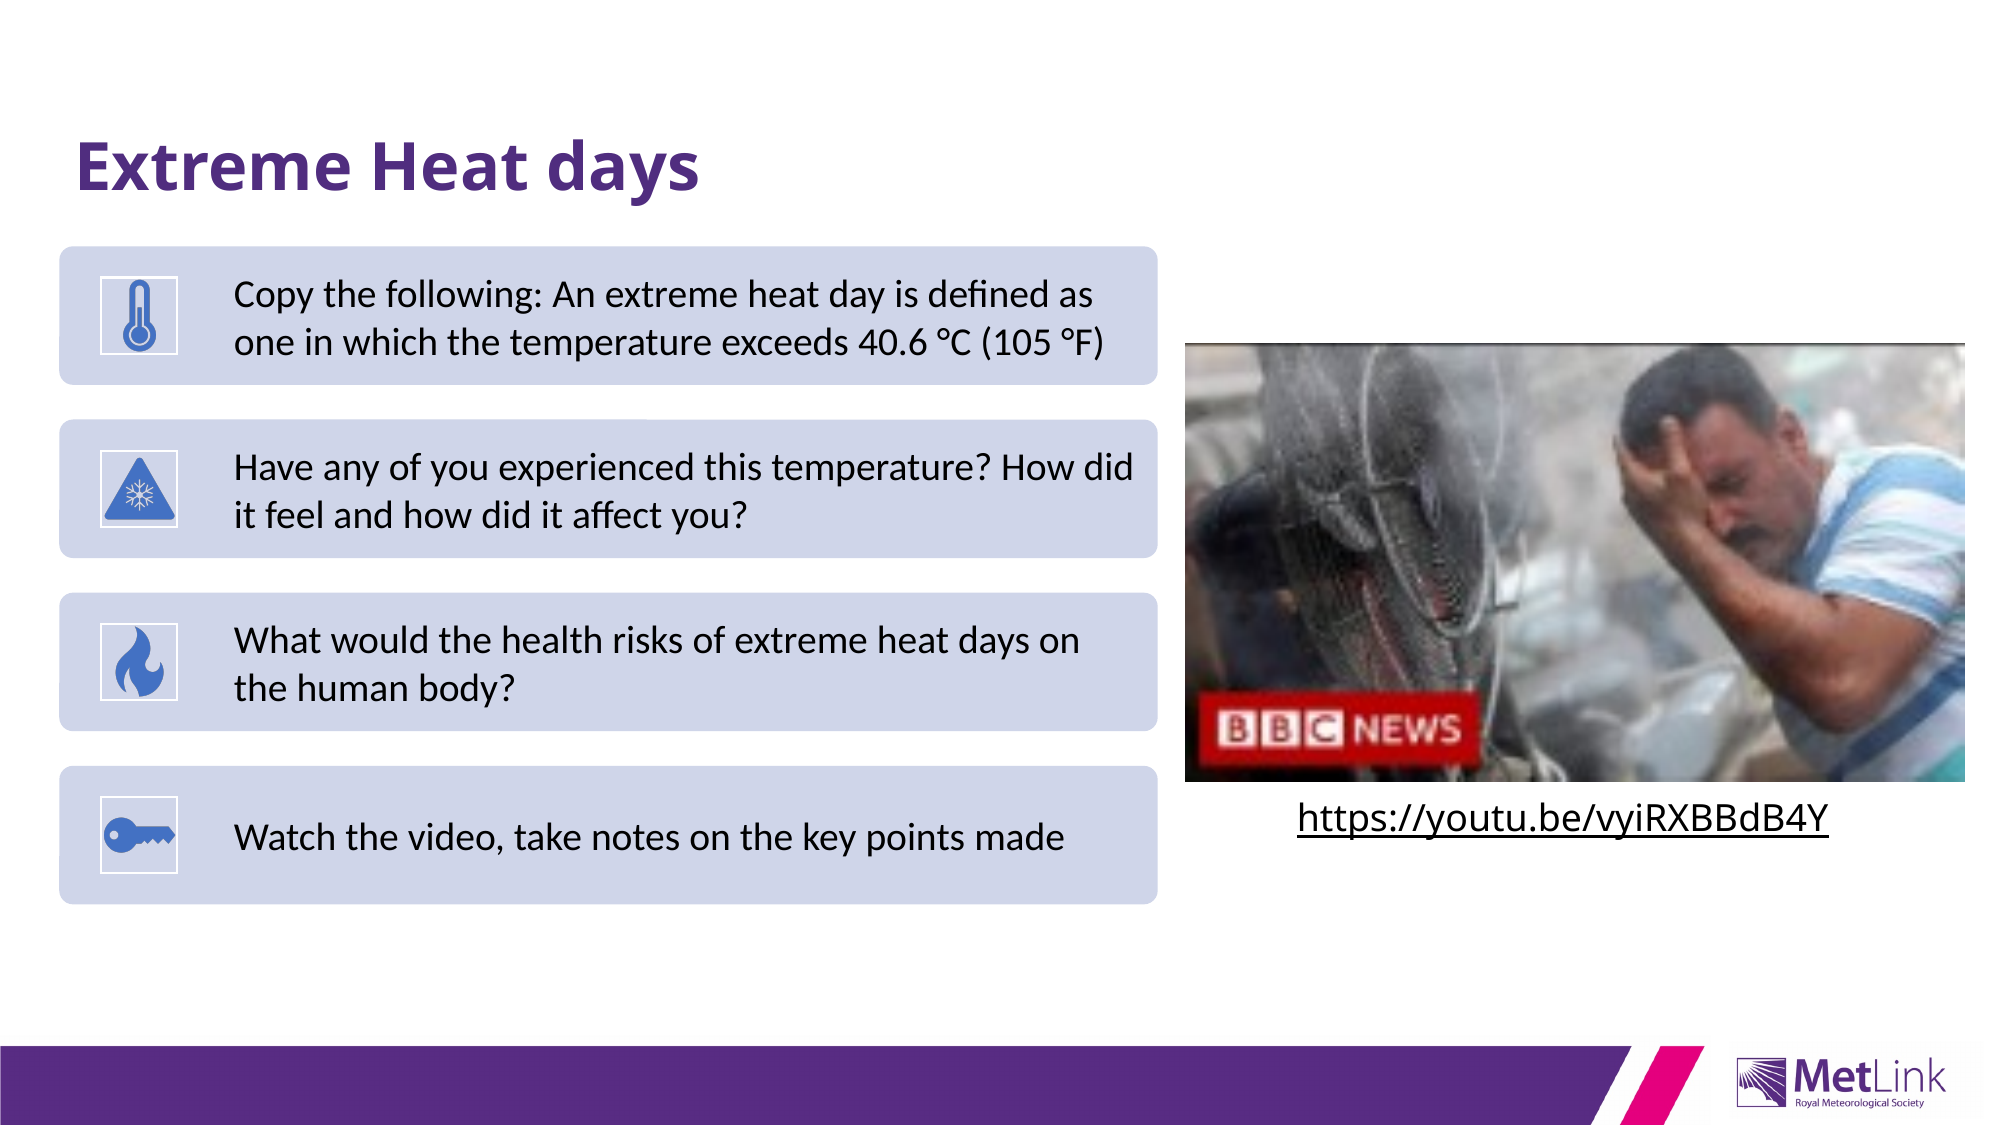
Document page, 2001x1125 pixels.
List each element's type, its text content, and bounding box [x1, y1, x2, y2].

picture [1729, 1041, 1984, 1119]
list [59, 246, 1158, 905]
picture [0, 1035, 1711, 1125]
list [1184, 342, 1965, 783]
text_box https://youtu.be/vyiRXBBdB4Y [1282, 787, 1868, 853]
title Extreme Heat days [59, 59, 1785, 278]
